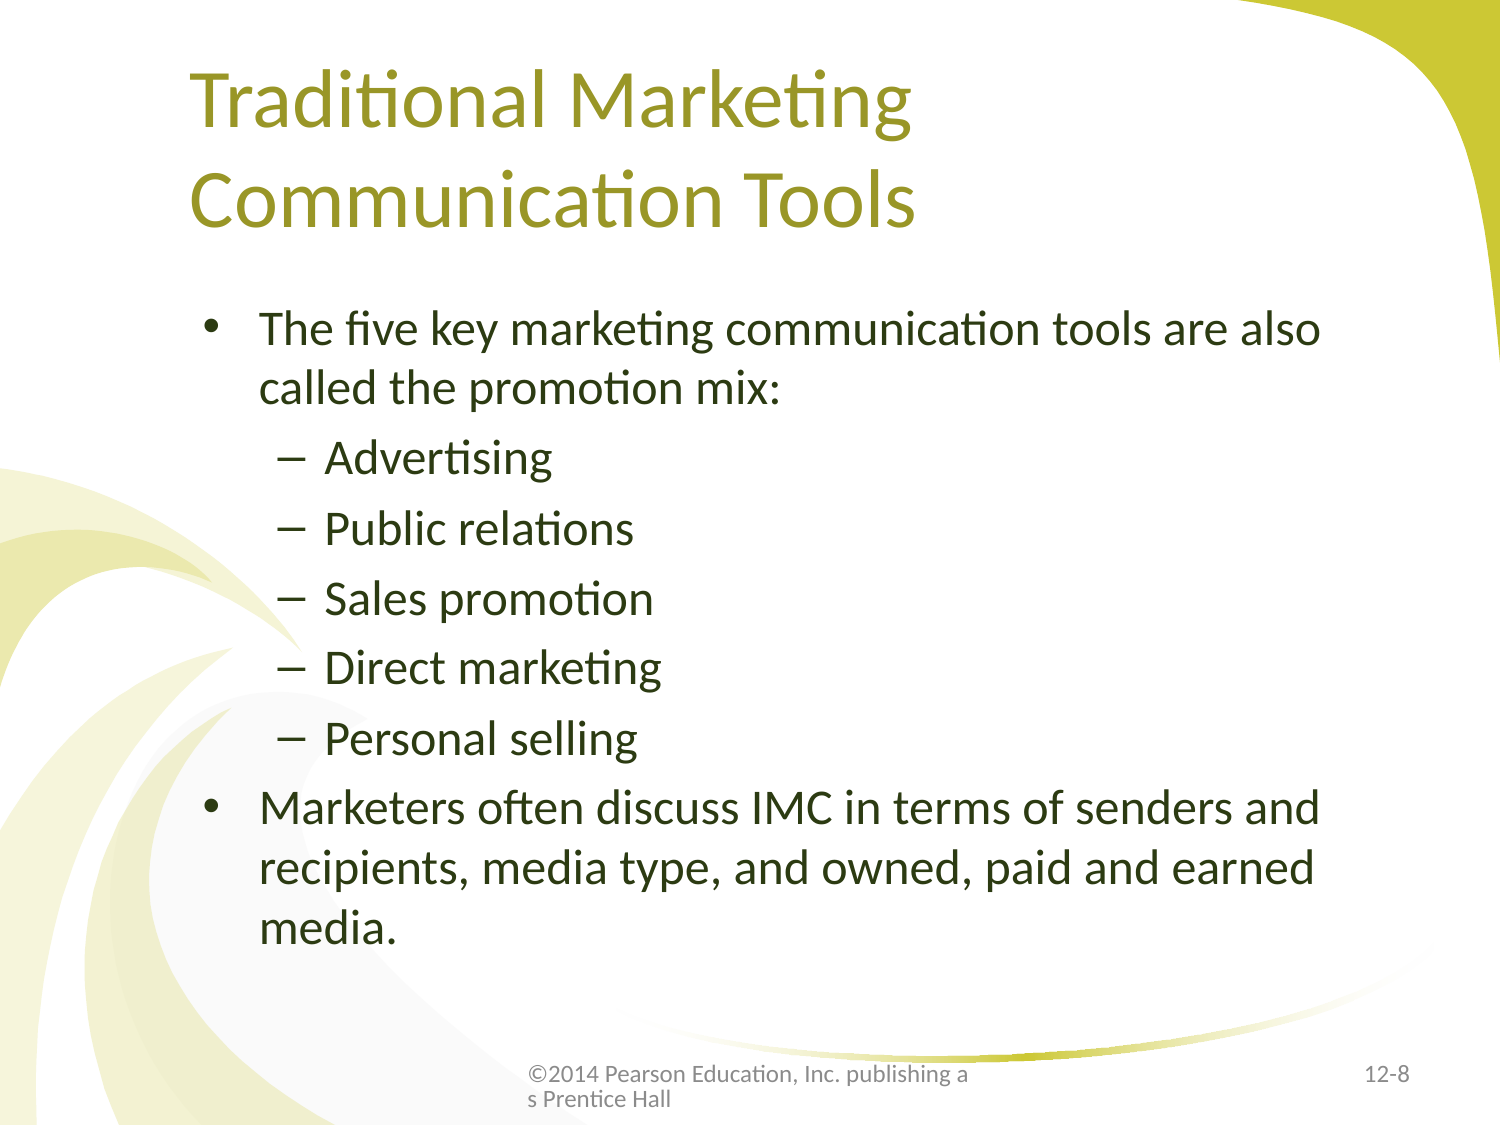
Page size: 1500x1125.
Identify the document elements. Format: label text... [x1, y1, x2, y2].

footer ©2014 Pearson Education, Inc. publishing as Prentice Hall [512, 1042, 988, 1103]
list The five key marketing communication tools are also called the promotion mix: Advertising Public relations Sales promotion Direct marketing Personal selling Marketers often discuss IMC in terms of senders and recipients, media type, and owned, paid and earned media. [187, 287, 1438, 1000]
slide_number 12-8 [1074, 1042, 1425, 1103]
title Traditional Marketing Communication Tools [174, 62, 1350, 225]
